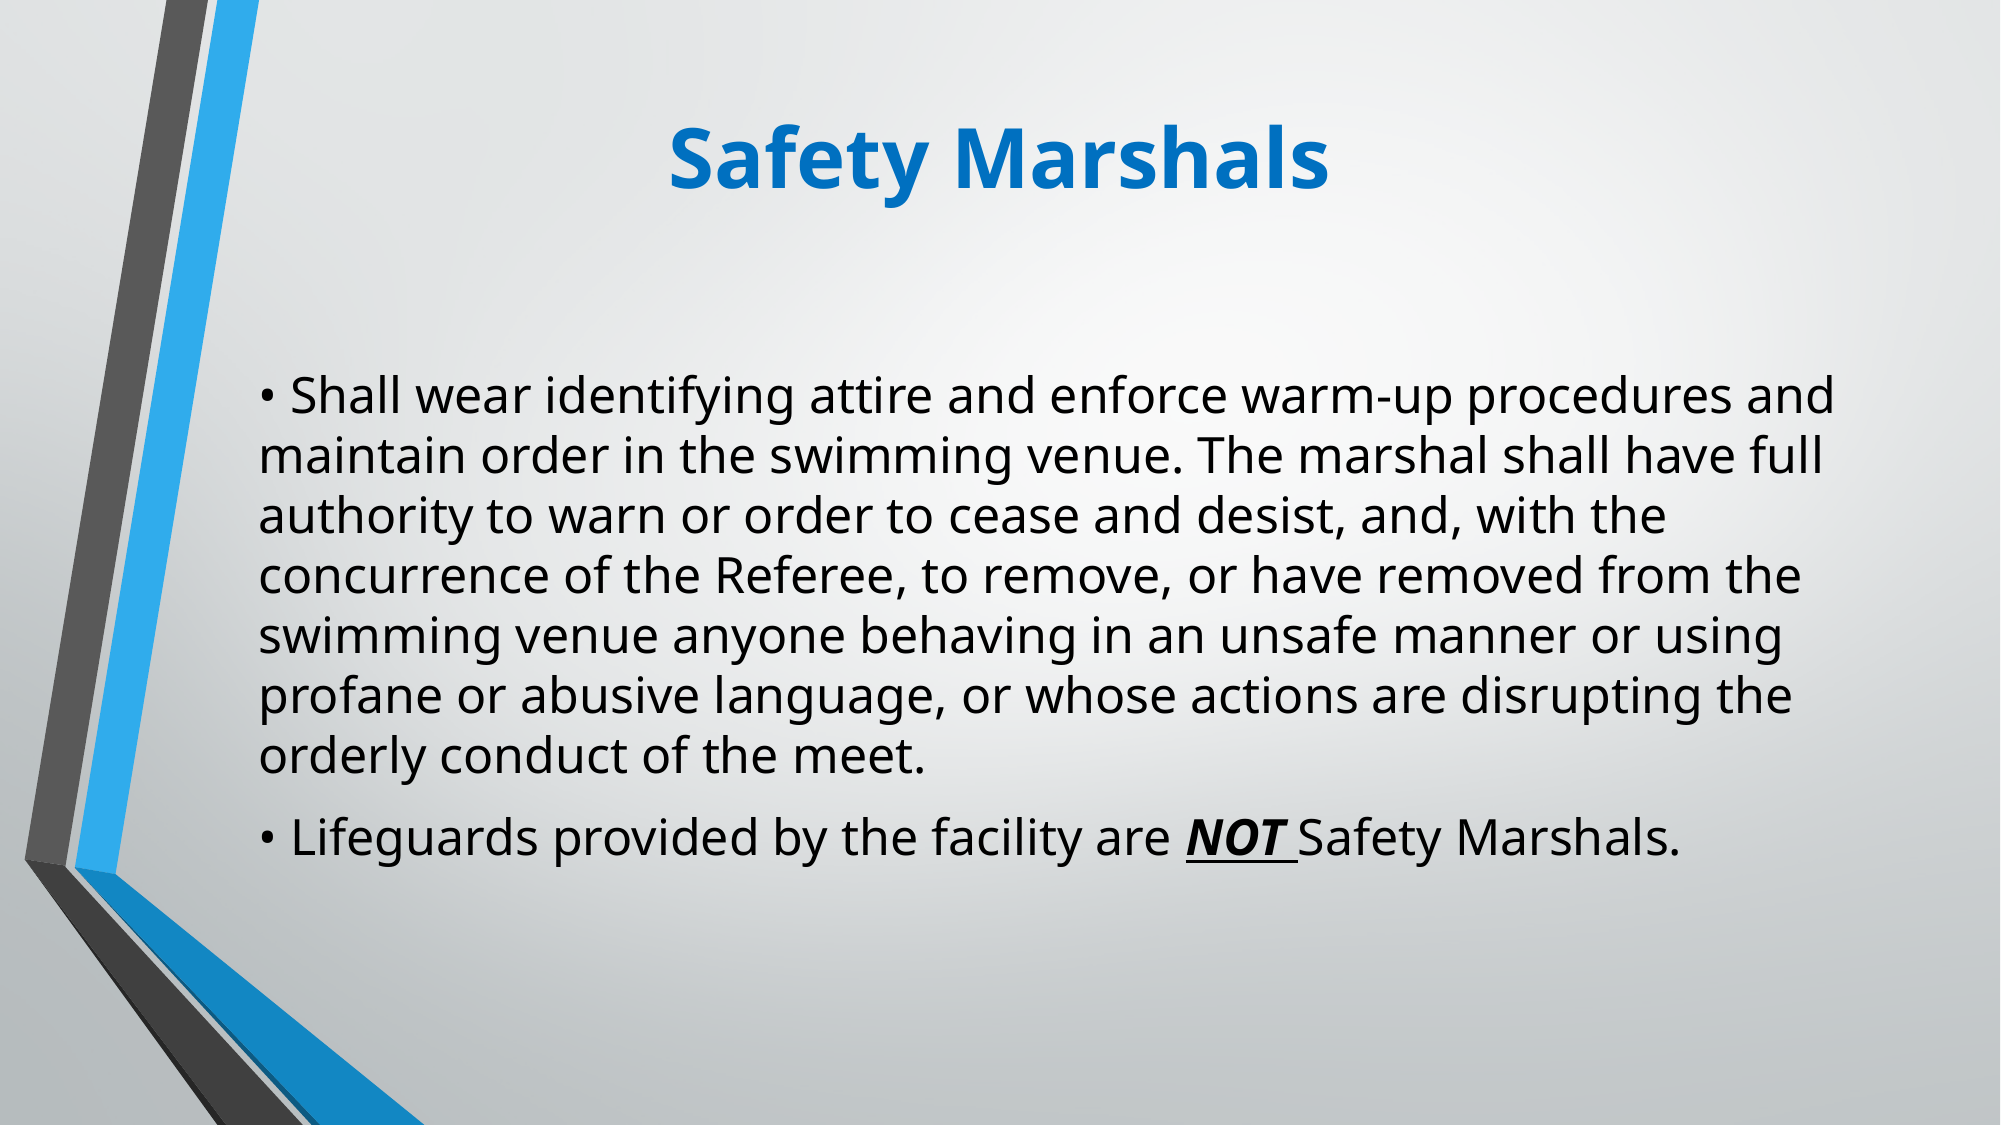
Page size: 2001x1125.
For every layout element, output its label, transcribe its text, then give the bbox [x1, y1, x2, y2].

title Safety Marshals [137, 46, 1863, 264]
list • Shall wear identifying attire and enforce warm-up procedures and maintain order in the swimming venue. The marshal shall have full authority to warn or order to cease and desist, and, with the concurrence of the Referee, to remove, or have removed from the swimming venue anyone behaving in an unsafe manner or using profane or abusive language, or whose actions are disrupting the orderly conduct of the meet. • Lifeguards provided by the facility are NOT Safety Marshals. [243, 279, 1887, 950]
